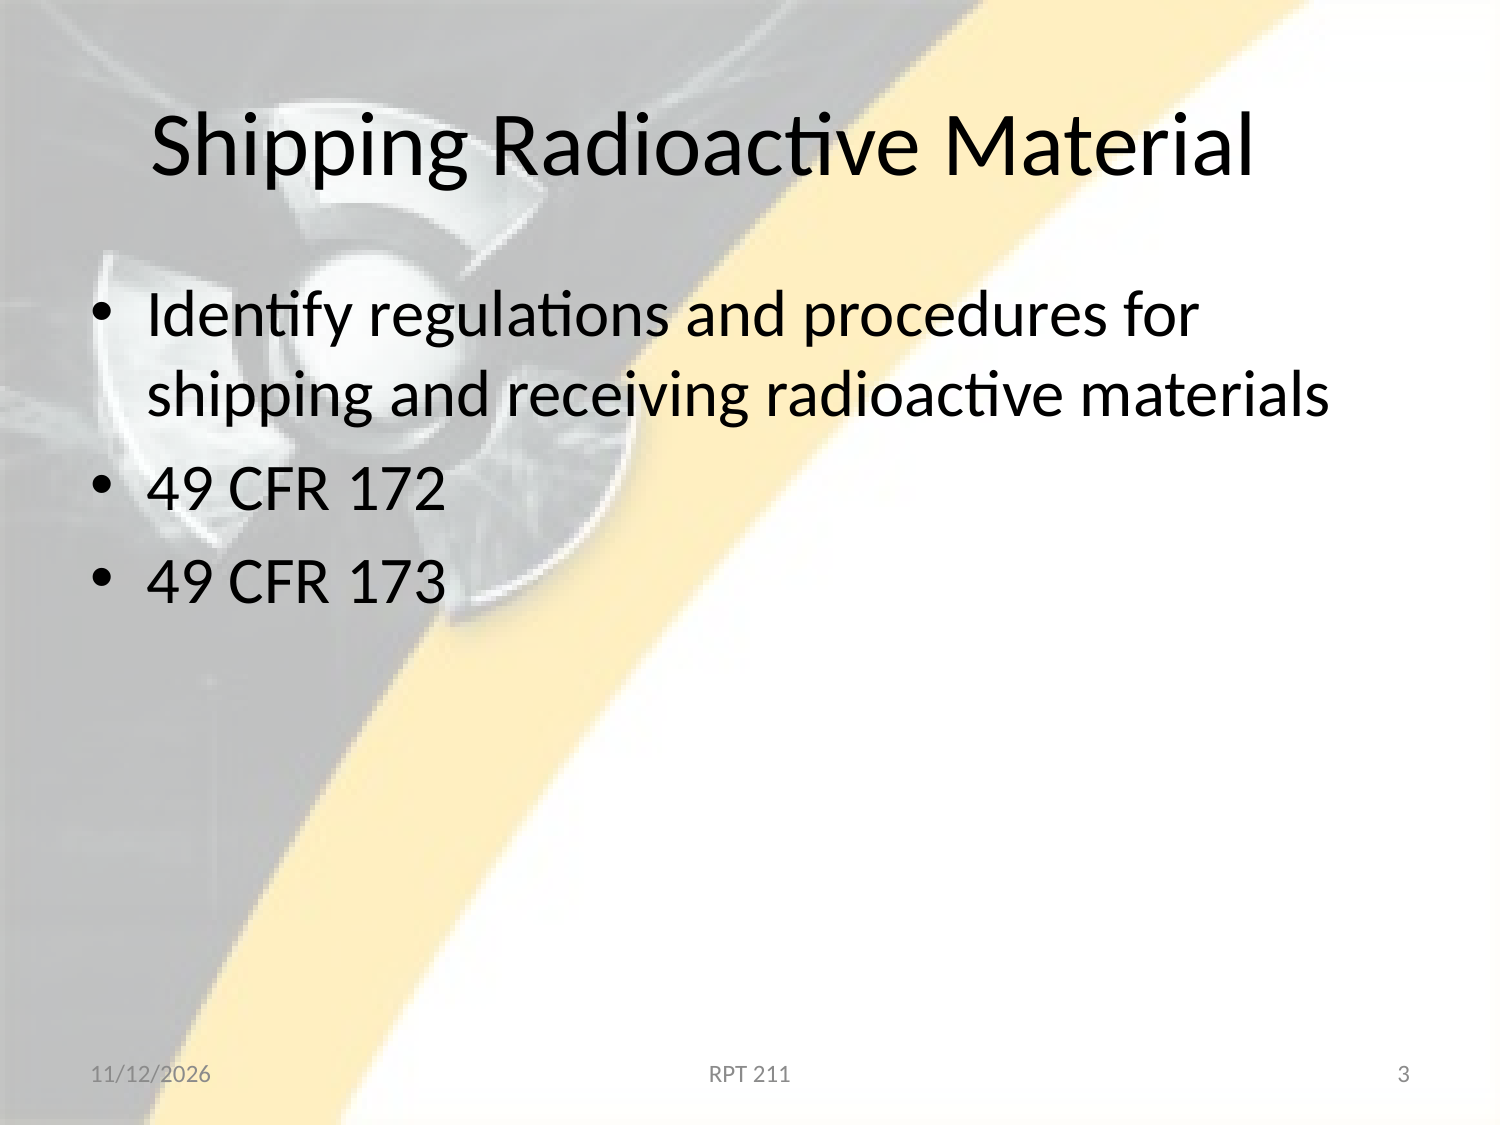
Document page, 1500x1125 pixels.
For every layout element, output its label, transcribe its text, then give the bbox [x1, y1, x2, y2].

footer RPT 211 [512, 1042, 988, 1103]
slide_number 3 [1074, 1042, 1425, 1103]
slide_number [75, 1042, 425, 1103]
title Shipping Radioactive Material [75, 45, 1425, 233]
list Identify regulations and procedures for shipping and receiving radioactive materials 49 CFR 172 49 CFR 173 [75, 262, 1425, 1005]
